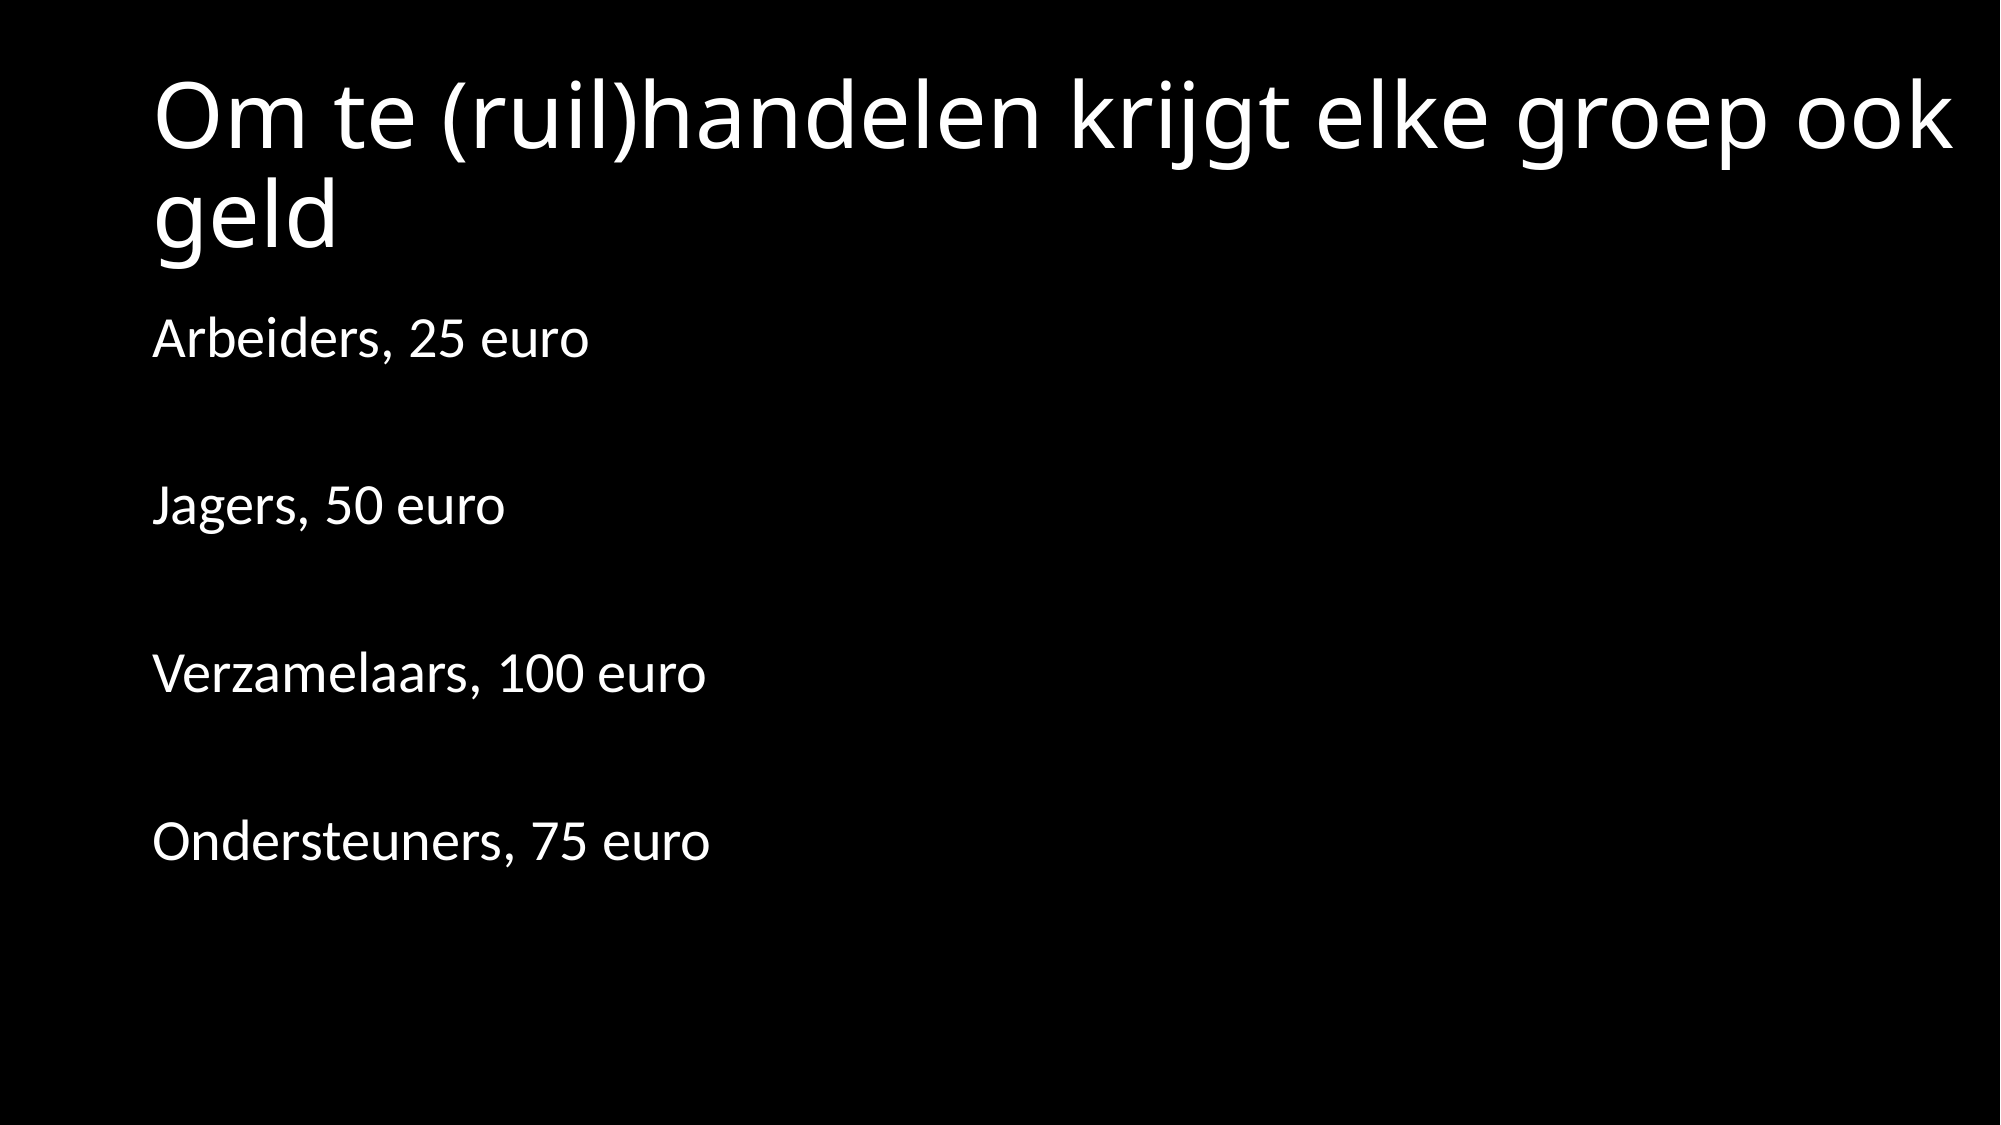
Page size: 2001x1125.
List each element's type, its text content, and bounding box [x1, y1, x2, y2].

title Om te (ruil)handelen krijgt elke groep ook geld [137, 59, 2000, 278]
list Arbeiders, 25 euro Jagers, 50 euro Verzamelaars, 100 euro Ondersteuners, 75 euro [137, 299, 1863, 1014]
